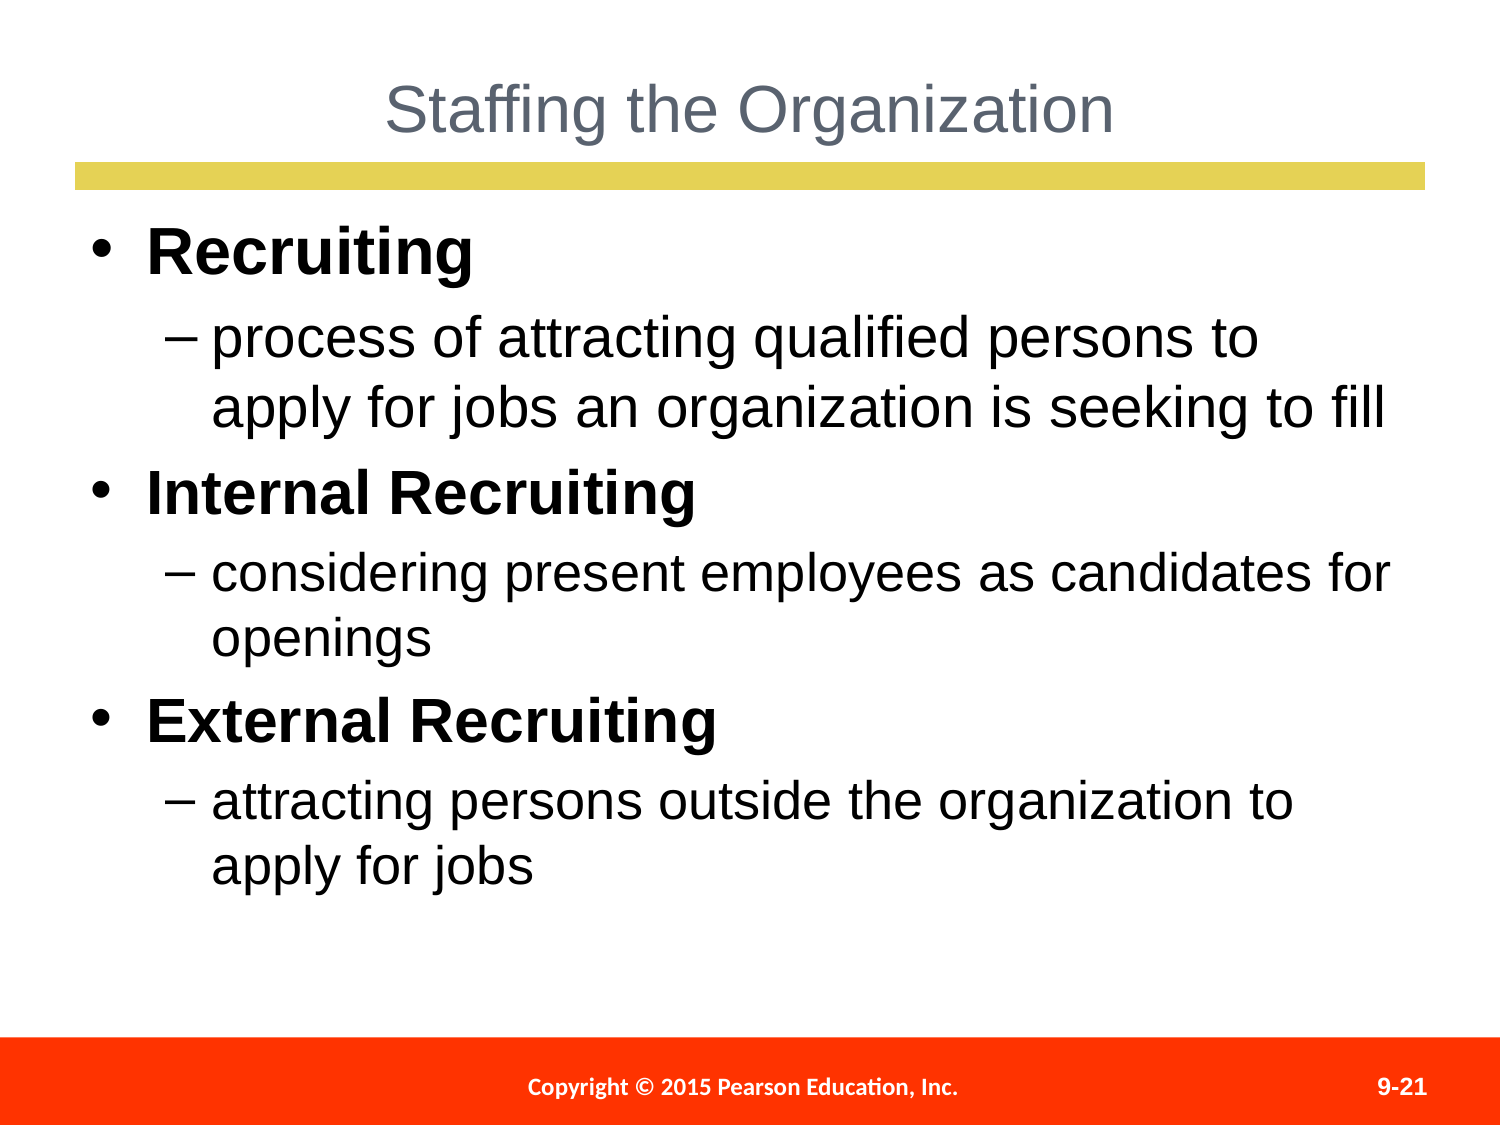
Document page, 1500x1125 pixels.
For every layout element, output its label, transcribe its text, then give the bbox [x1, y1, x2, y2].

title Staffing the Organization [74, 12, 1426, 199]
list Recruiting process of attracting qualified persons to apply for jobs an organization is seeking to fill Internal Recruiting considering present employees as candidates for openings External Recruiting attracting persons outside the organization to apply for jobs [74, 199, 1426, 1006]
